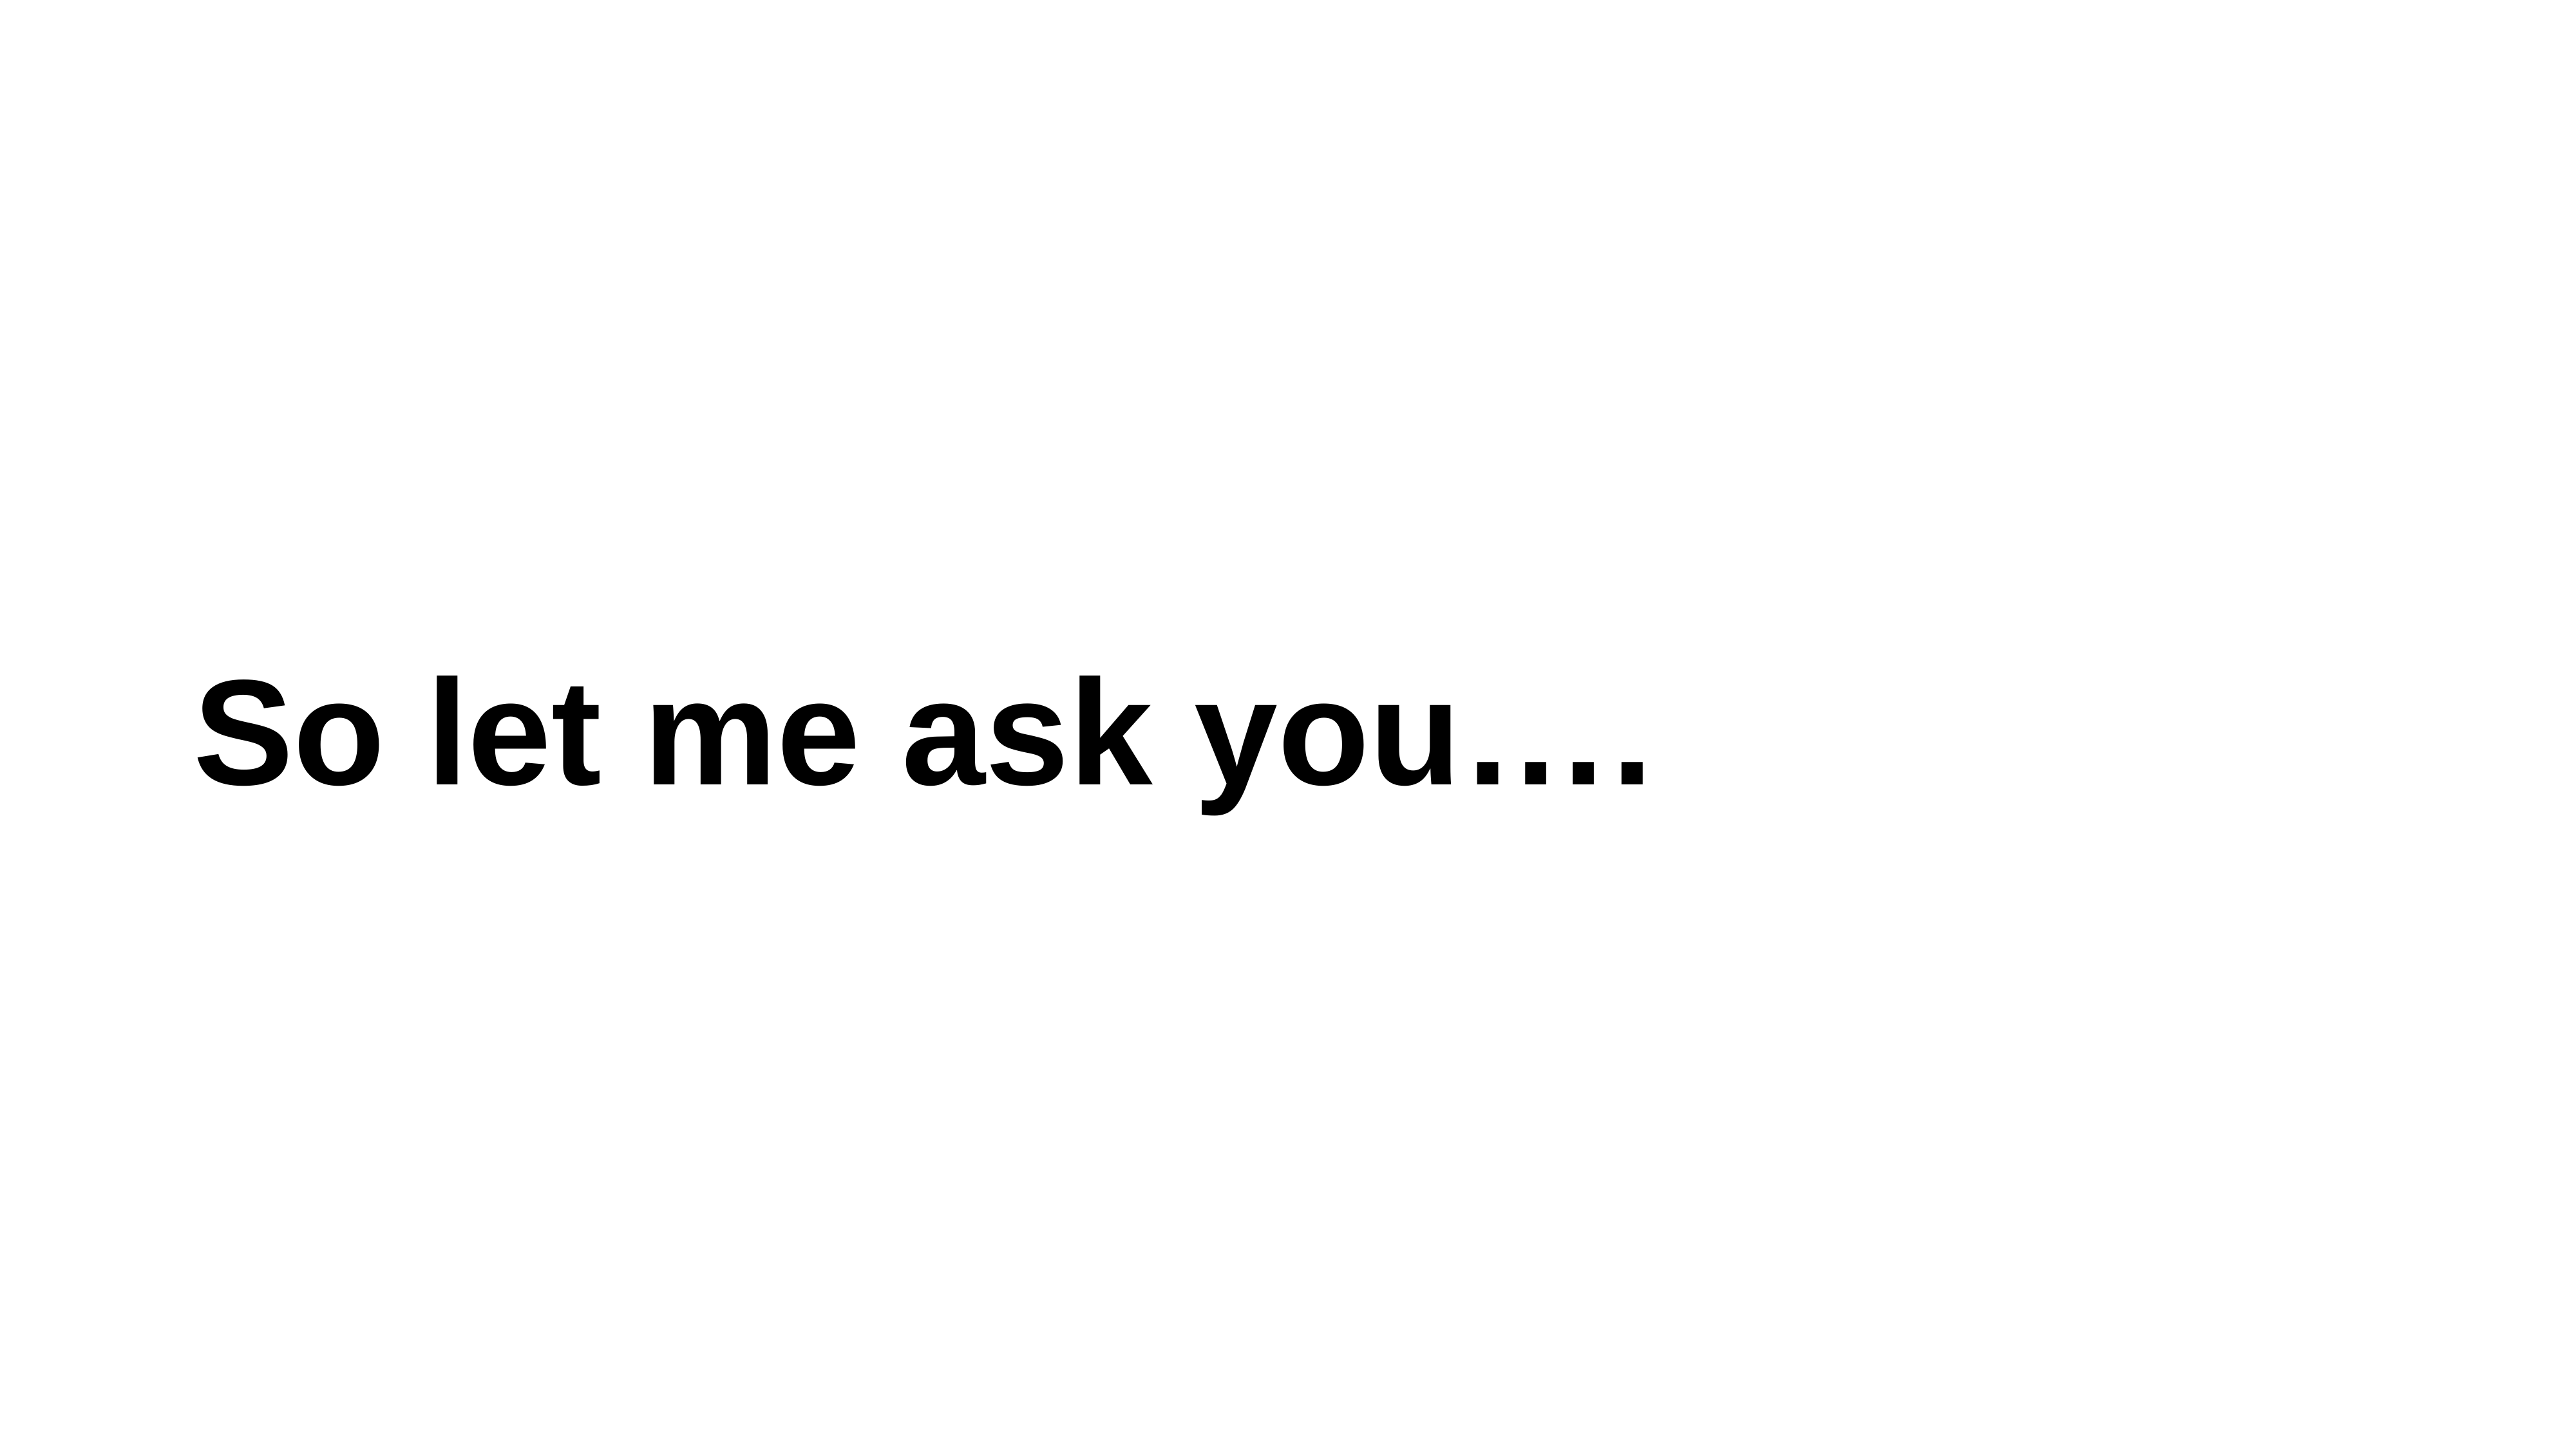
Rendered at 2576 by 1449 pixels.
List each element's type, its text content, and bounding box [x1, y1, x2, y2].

title So let me ask you…. [187, 478, 2389, 971]
